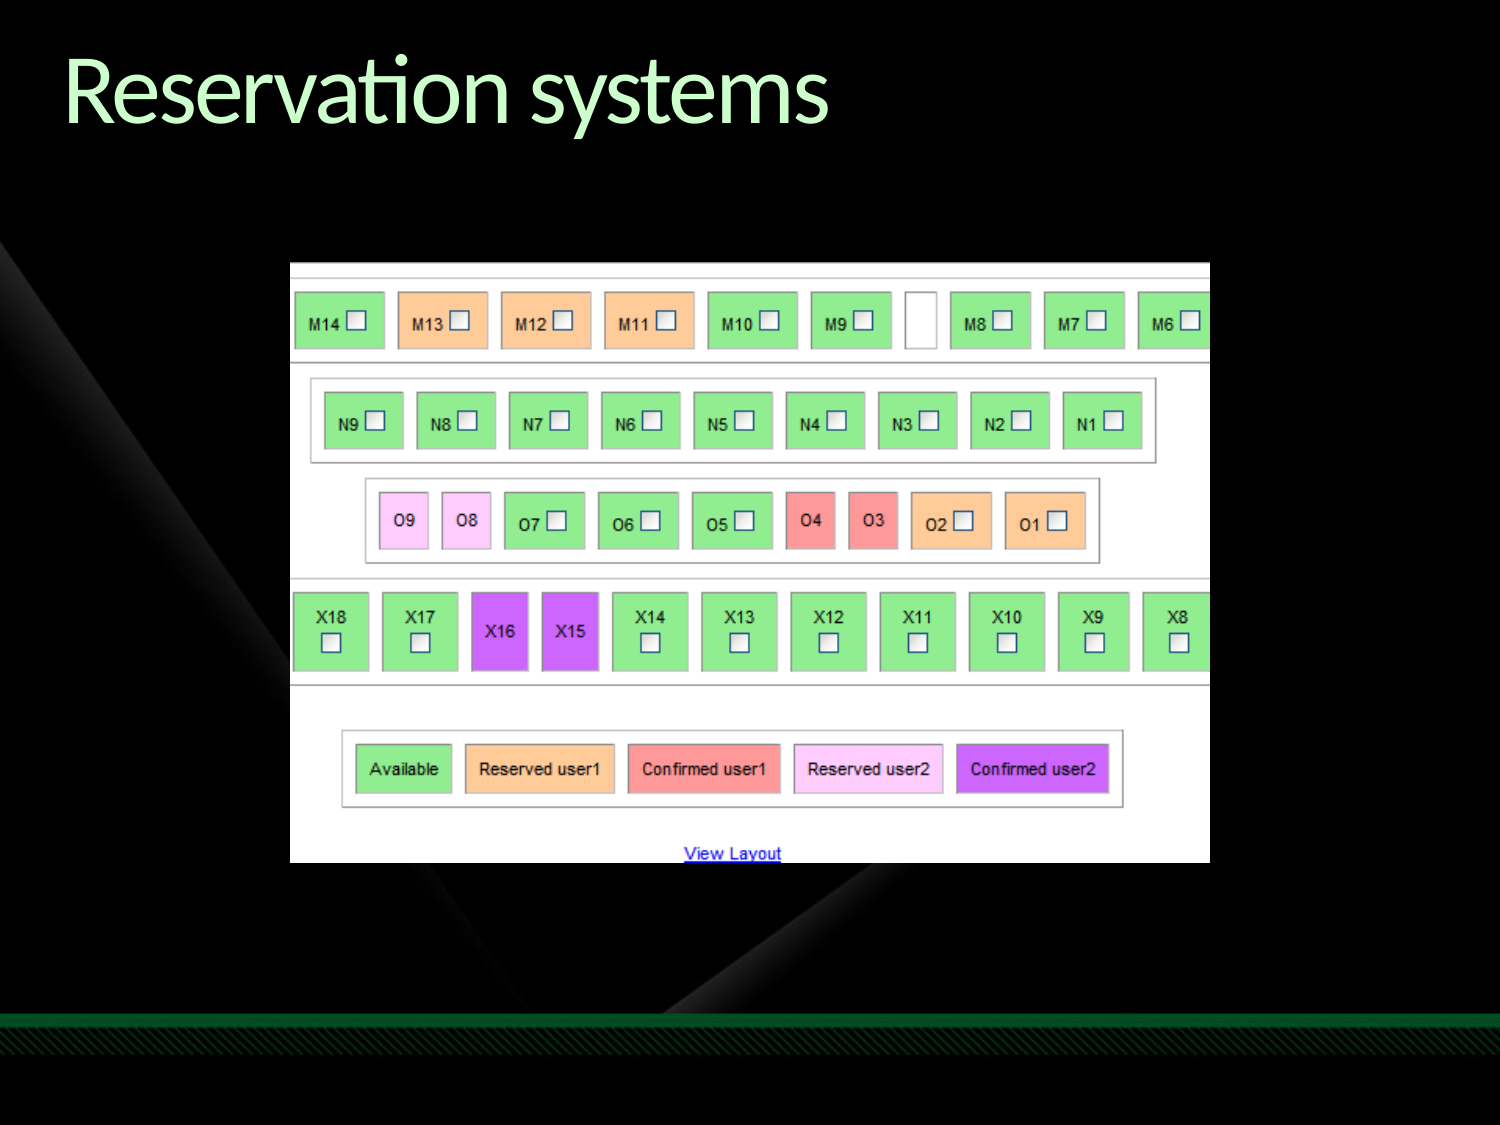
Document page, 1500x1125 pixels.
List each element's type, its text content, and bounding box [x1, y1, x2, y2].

picture [0, 0, 1500, 1125]
title Reservation systems [62, 37, 1438, 147]
